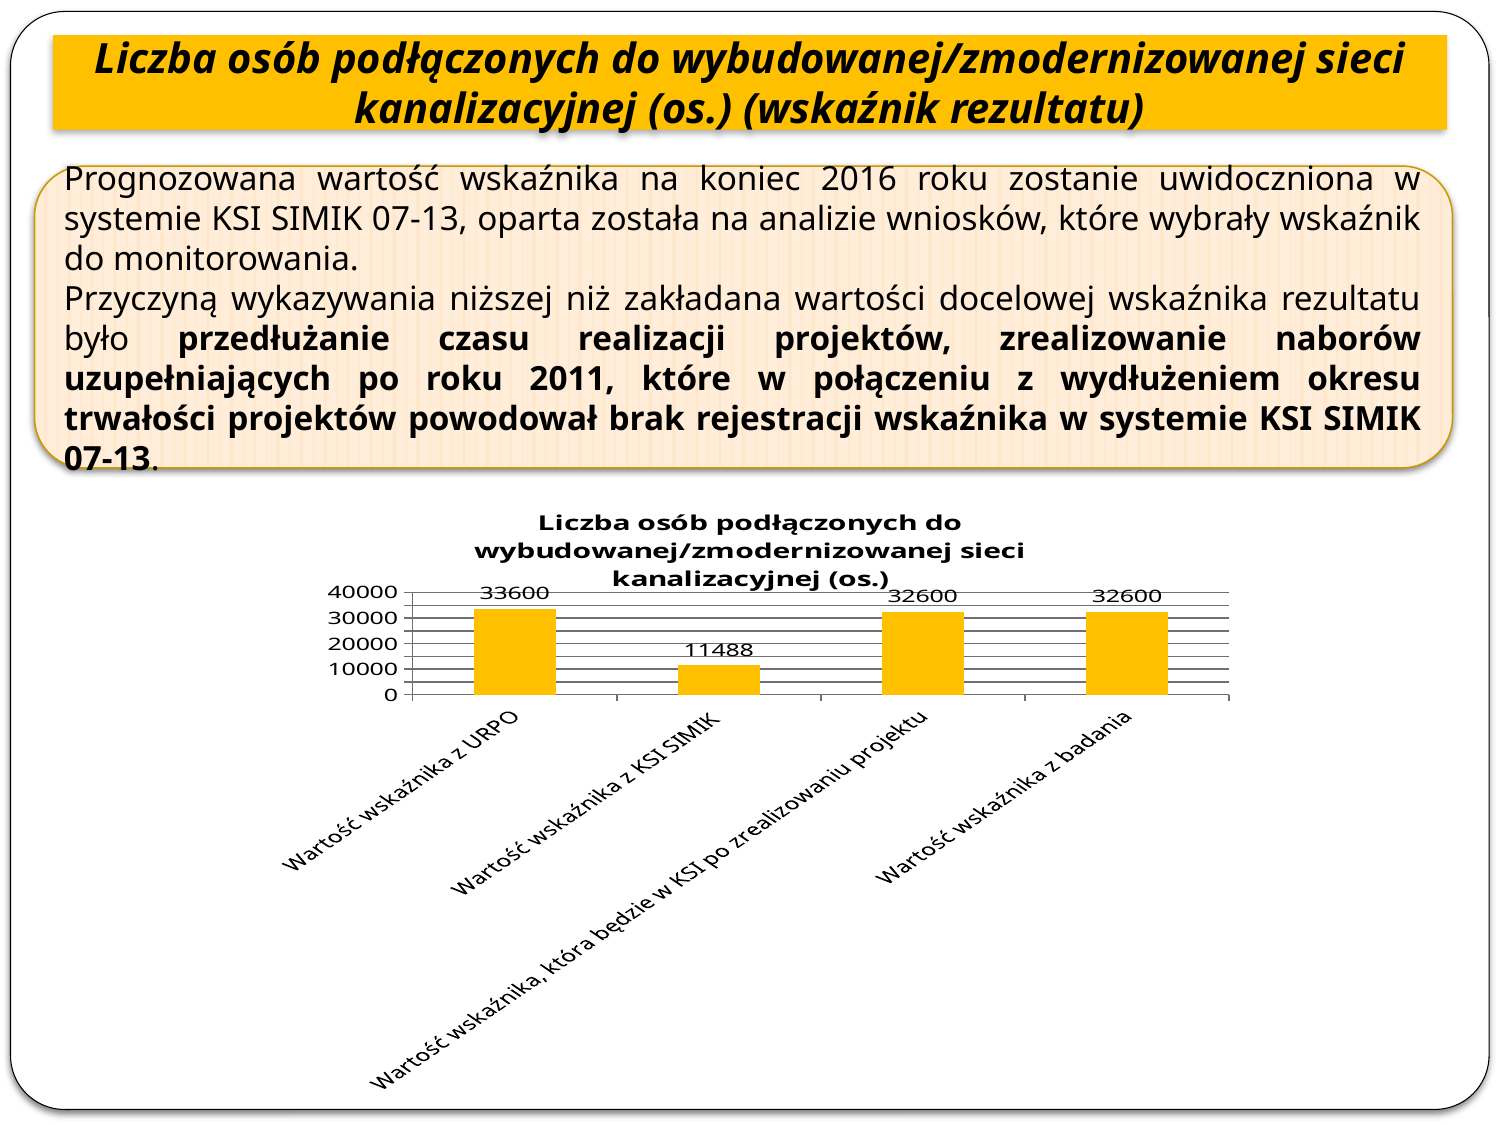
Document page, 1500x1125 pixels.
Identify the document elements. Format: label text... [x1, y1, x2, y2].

text_box [374, 282, 1125, 342]
text_box Liczba osób podłączonych do wybudowanej/zmodernizowanej sieci kanalizacyjnej (os.) (wskaźnik rezultatu) [53, 35, 1448, 130]
chart [250, 503, 1250, 1096]
text_box Prognozowana wartość wskaźnika na koniec 2016 roku zostanie uwidoczniona w systemie KSI SIMIK 07-13, oparta została na analizie wniosków, które wybrały wskaźnik do monitorowania. Przyczyną wykazywania niższej niż zakładana wartości docelowej wskaźnika rezultatu było przedłużanie czasu realizacji projektów, zrealizowanie naborów uzupełniających po roku 2011, które w połączeniu z wydłużeniem okresu trwałości projektów powodował brak rejestracji wskaźnika w systemie KSI SIMIK 07-13. [33, 165, 1454, 469]
